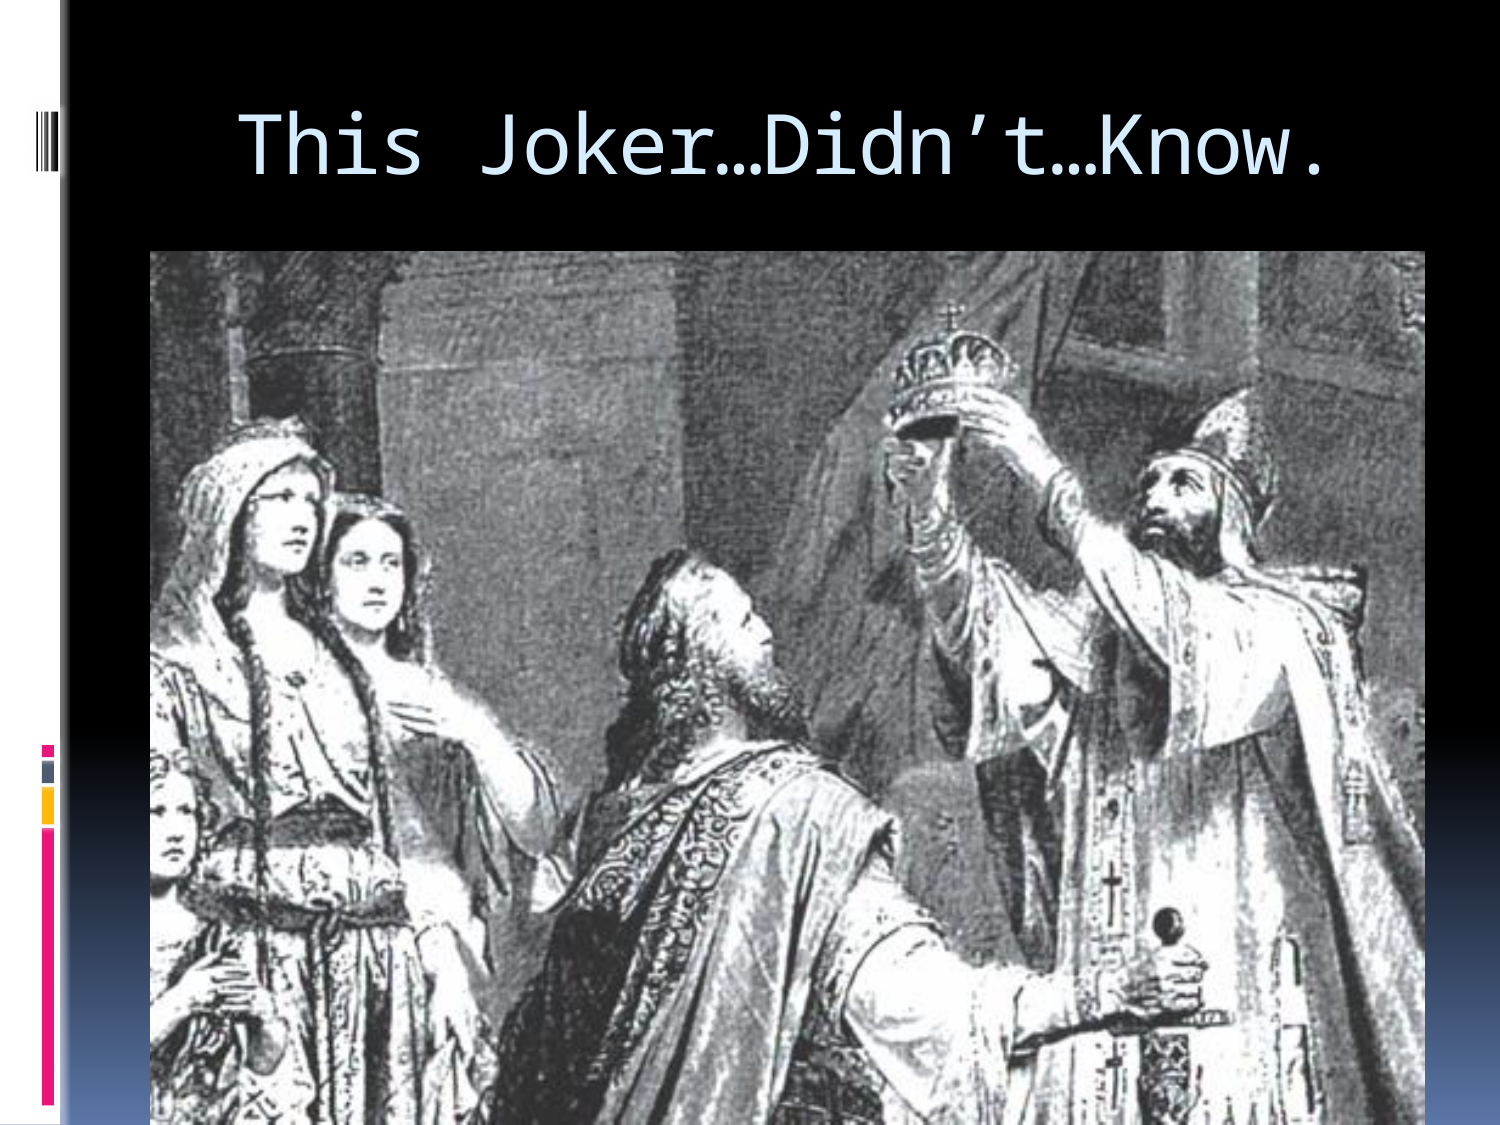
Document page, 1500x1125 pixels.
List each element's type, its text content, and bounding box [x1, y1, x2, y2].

title This Joker…Didn’t…Know. [150, 83, 1425, 234]
picture [149, 250, 1426, 1125]
